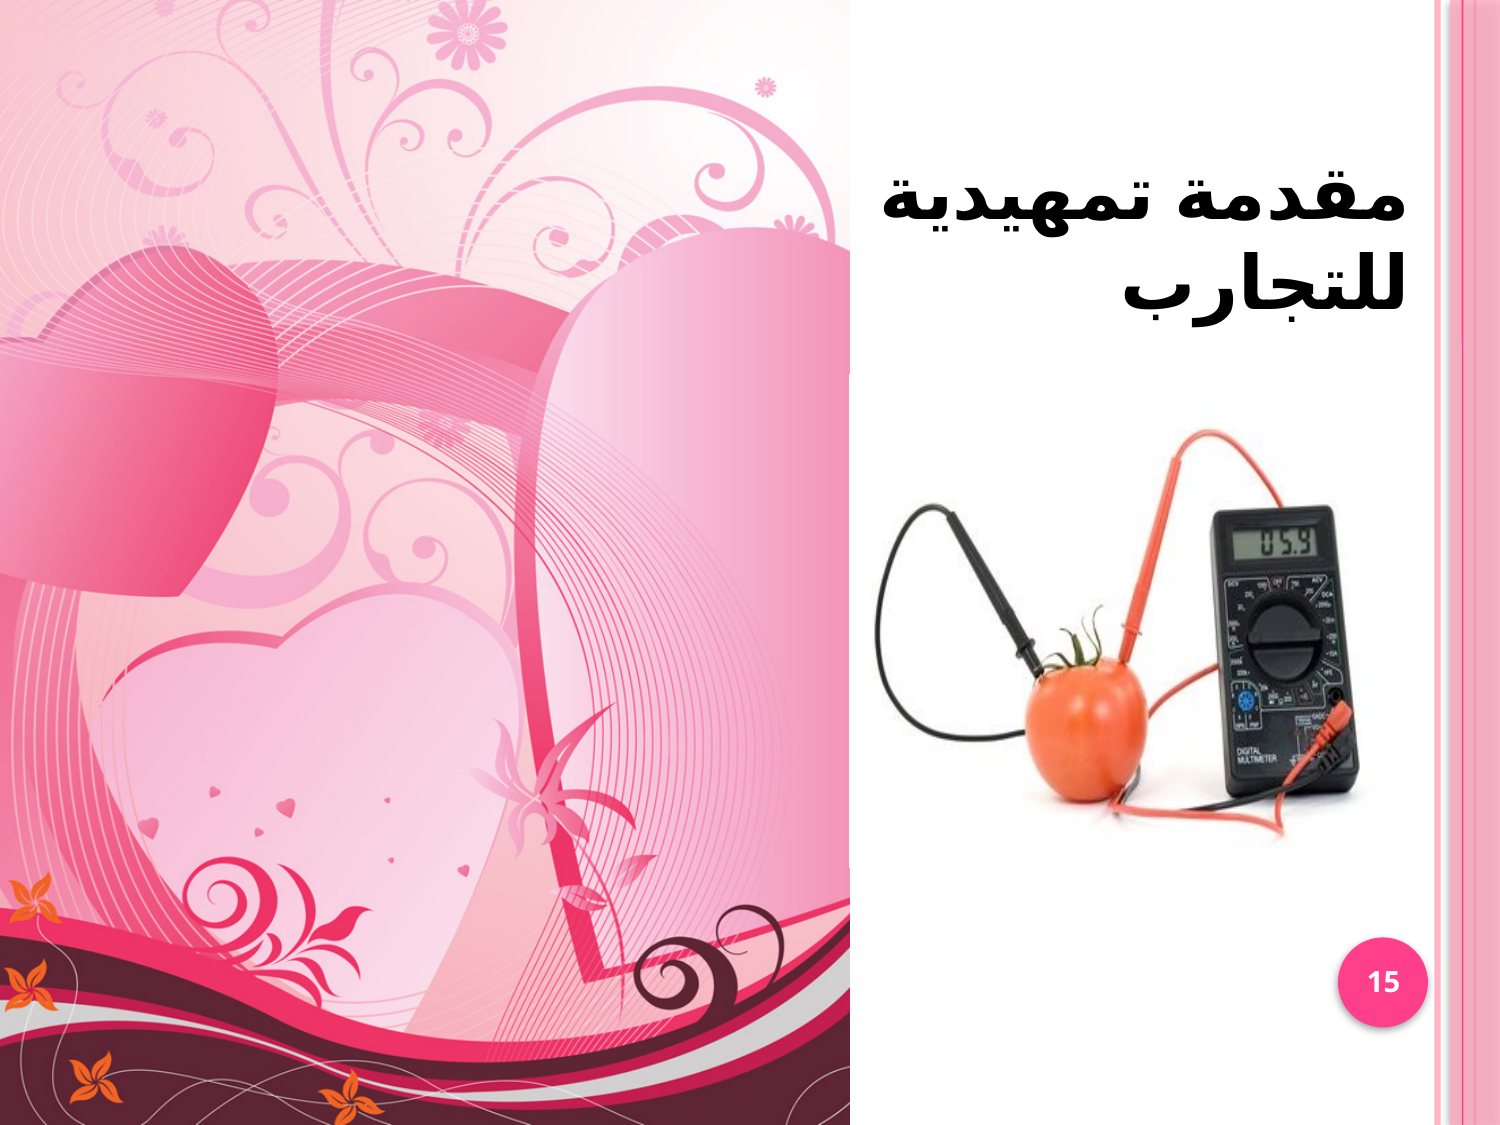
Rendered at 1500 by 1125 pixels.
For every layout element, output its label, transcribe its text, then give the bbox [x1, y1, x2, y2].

slide_number 15 [1333, 940, 1434, 1027]
text_box مقدمة تمهيدية للتجارب [857, 137, 1425, 333]
picture [0, 0, 1426, 1125]
